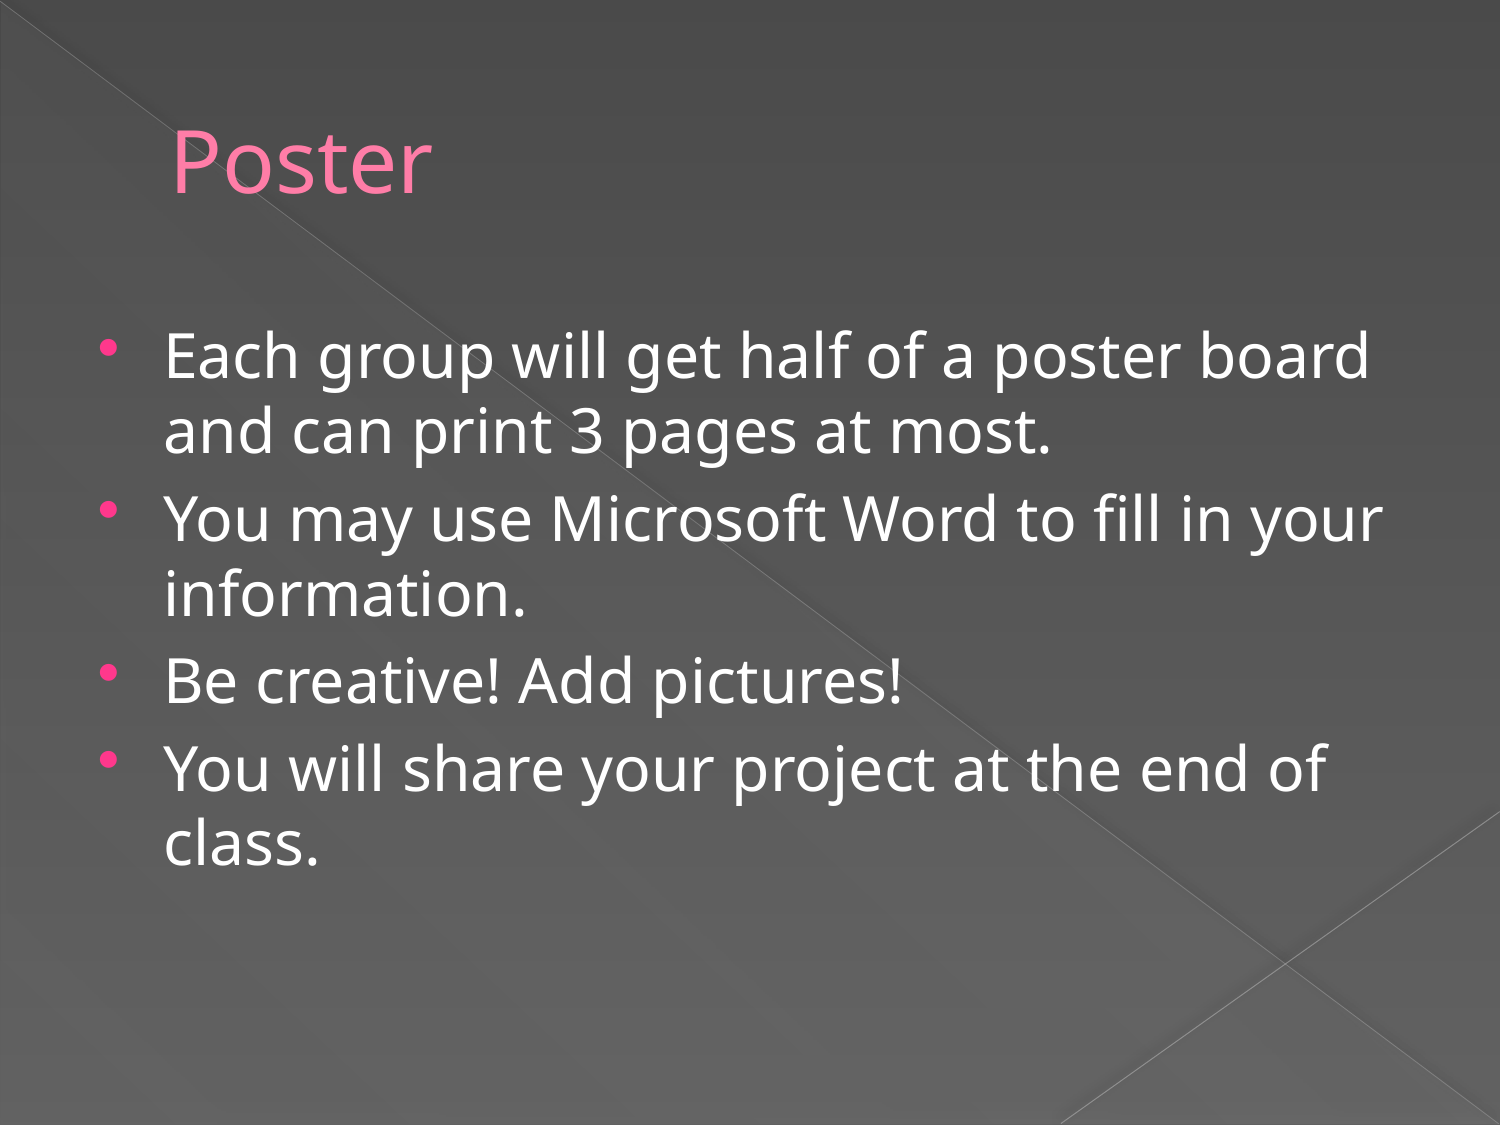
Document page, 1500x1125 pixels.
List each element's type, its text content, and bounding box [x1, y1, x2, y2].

list Each group will get half of a poster board and can print 3 pages at most. You may use Microsoft Word to fill in your information. Be creative! Add pictures! You will share your project at the end of class. [75, 308, 1425, 1059]
title Poster [75, 43, 1425, 274]
